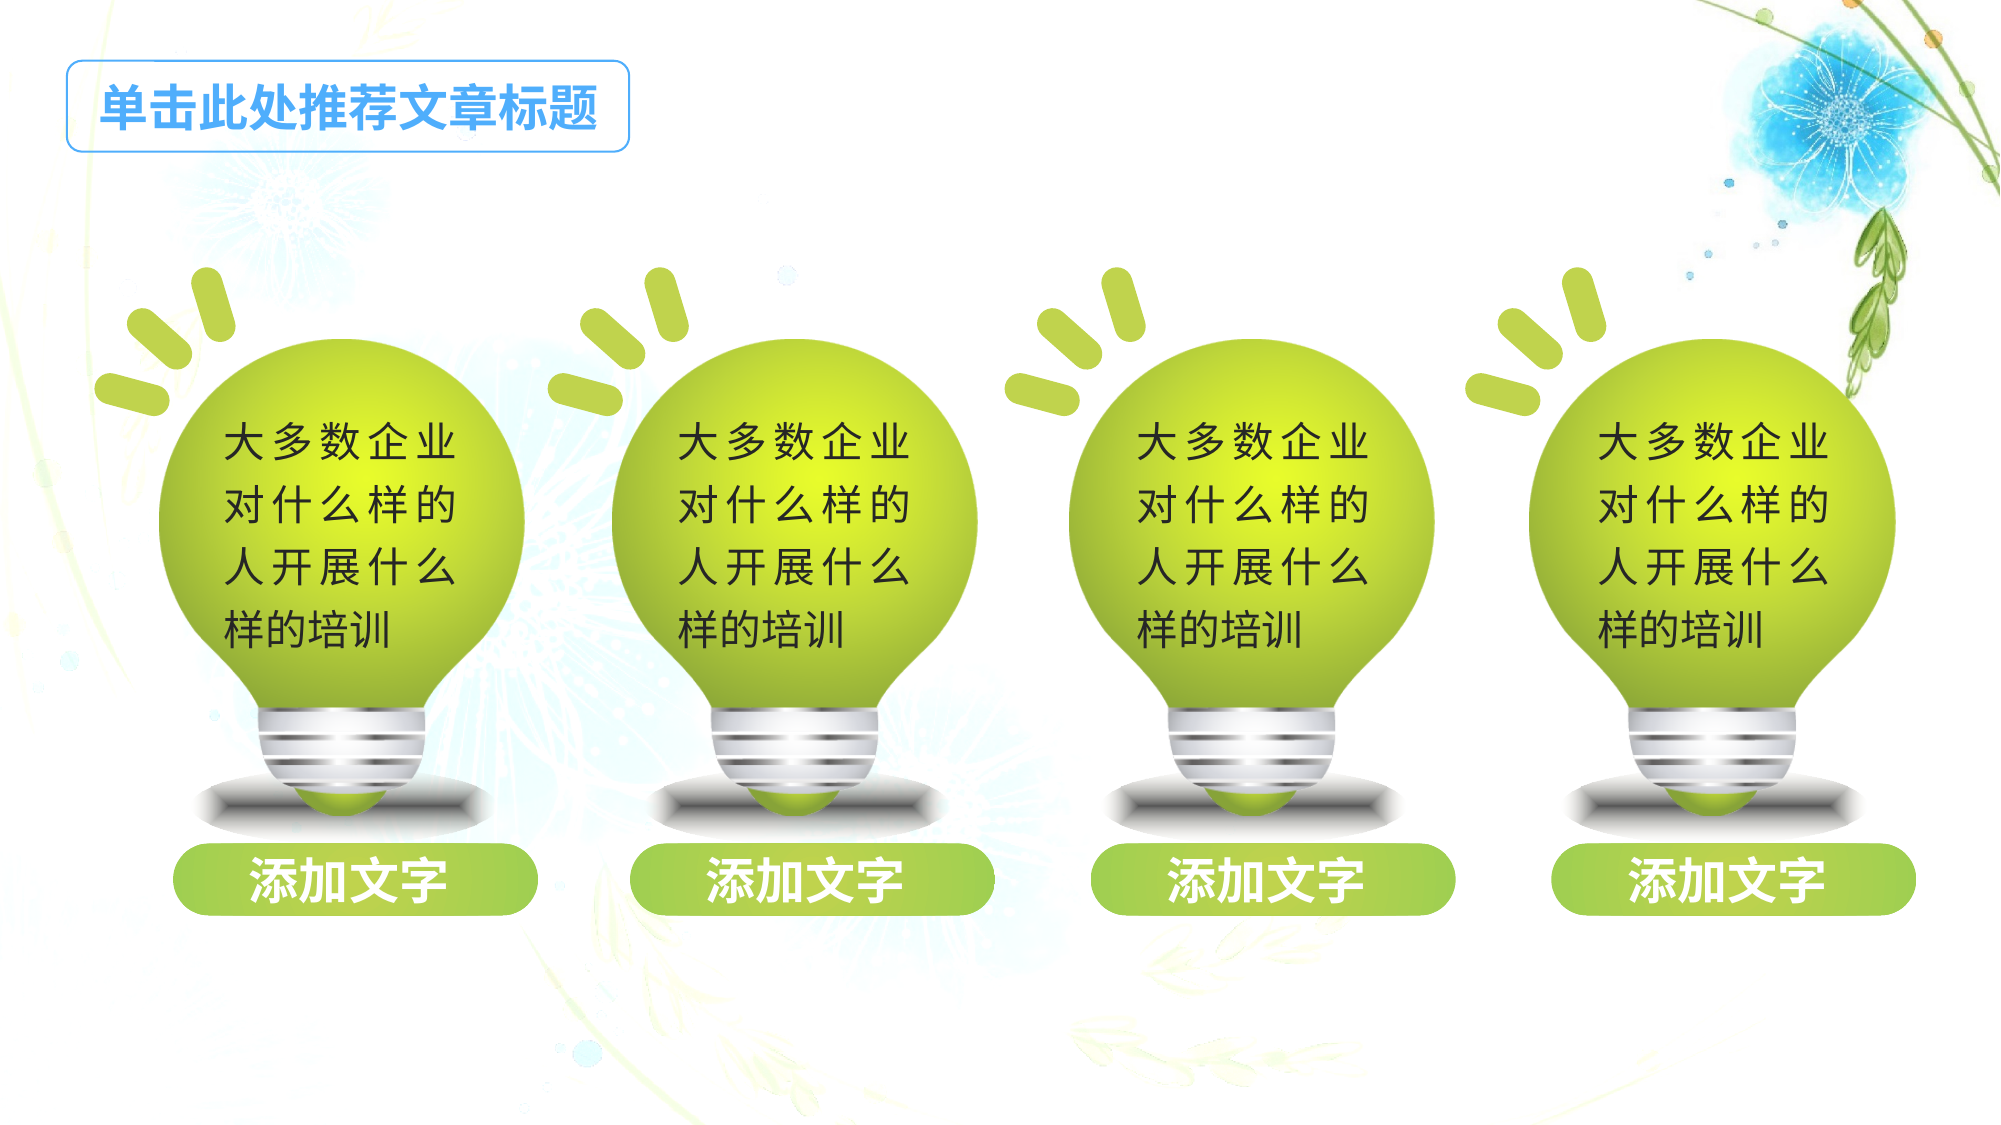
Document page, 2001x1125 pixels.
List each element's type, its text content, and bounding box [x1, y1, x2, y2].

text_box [85, 274, 1917, 918]
picture [1592, 0, 2000, 413]
text_box 单击此处推荐文章标题 [65, 59, 631, 153]
